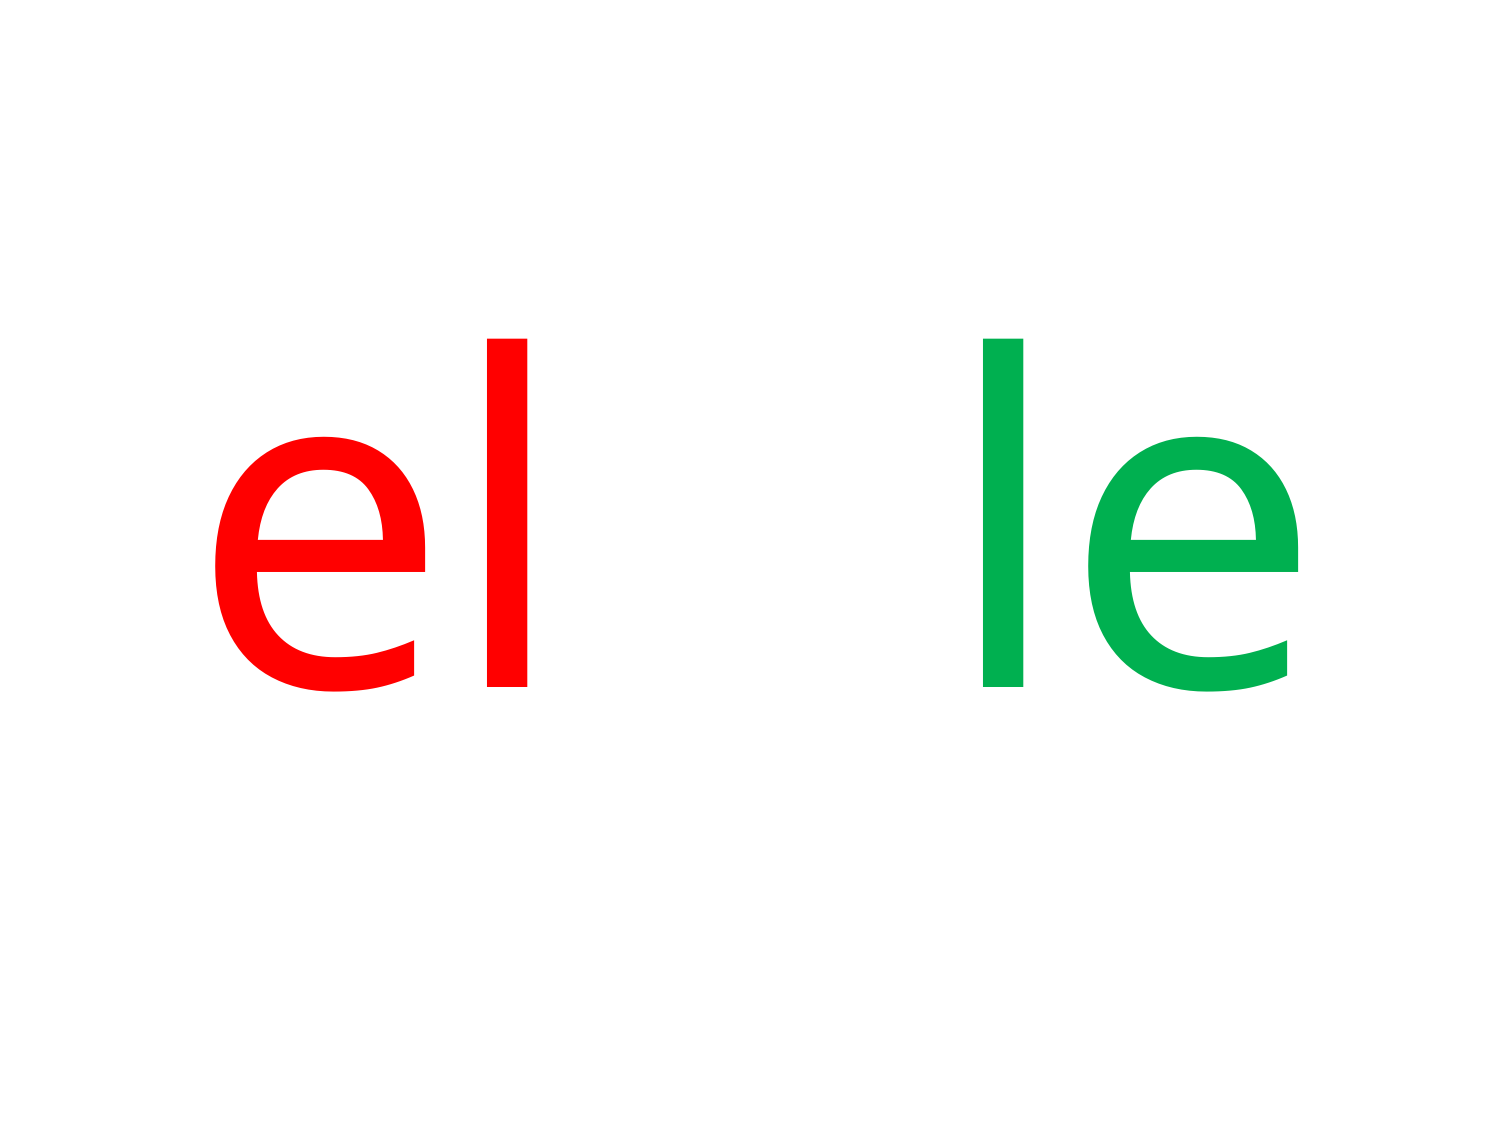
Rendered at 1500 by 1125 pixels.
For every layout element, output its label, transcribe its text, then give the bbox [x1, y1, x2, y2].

title el ele [164, 281, 1348, 727]
